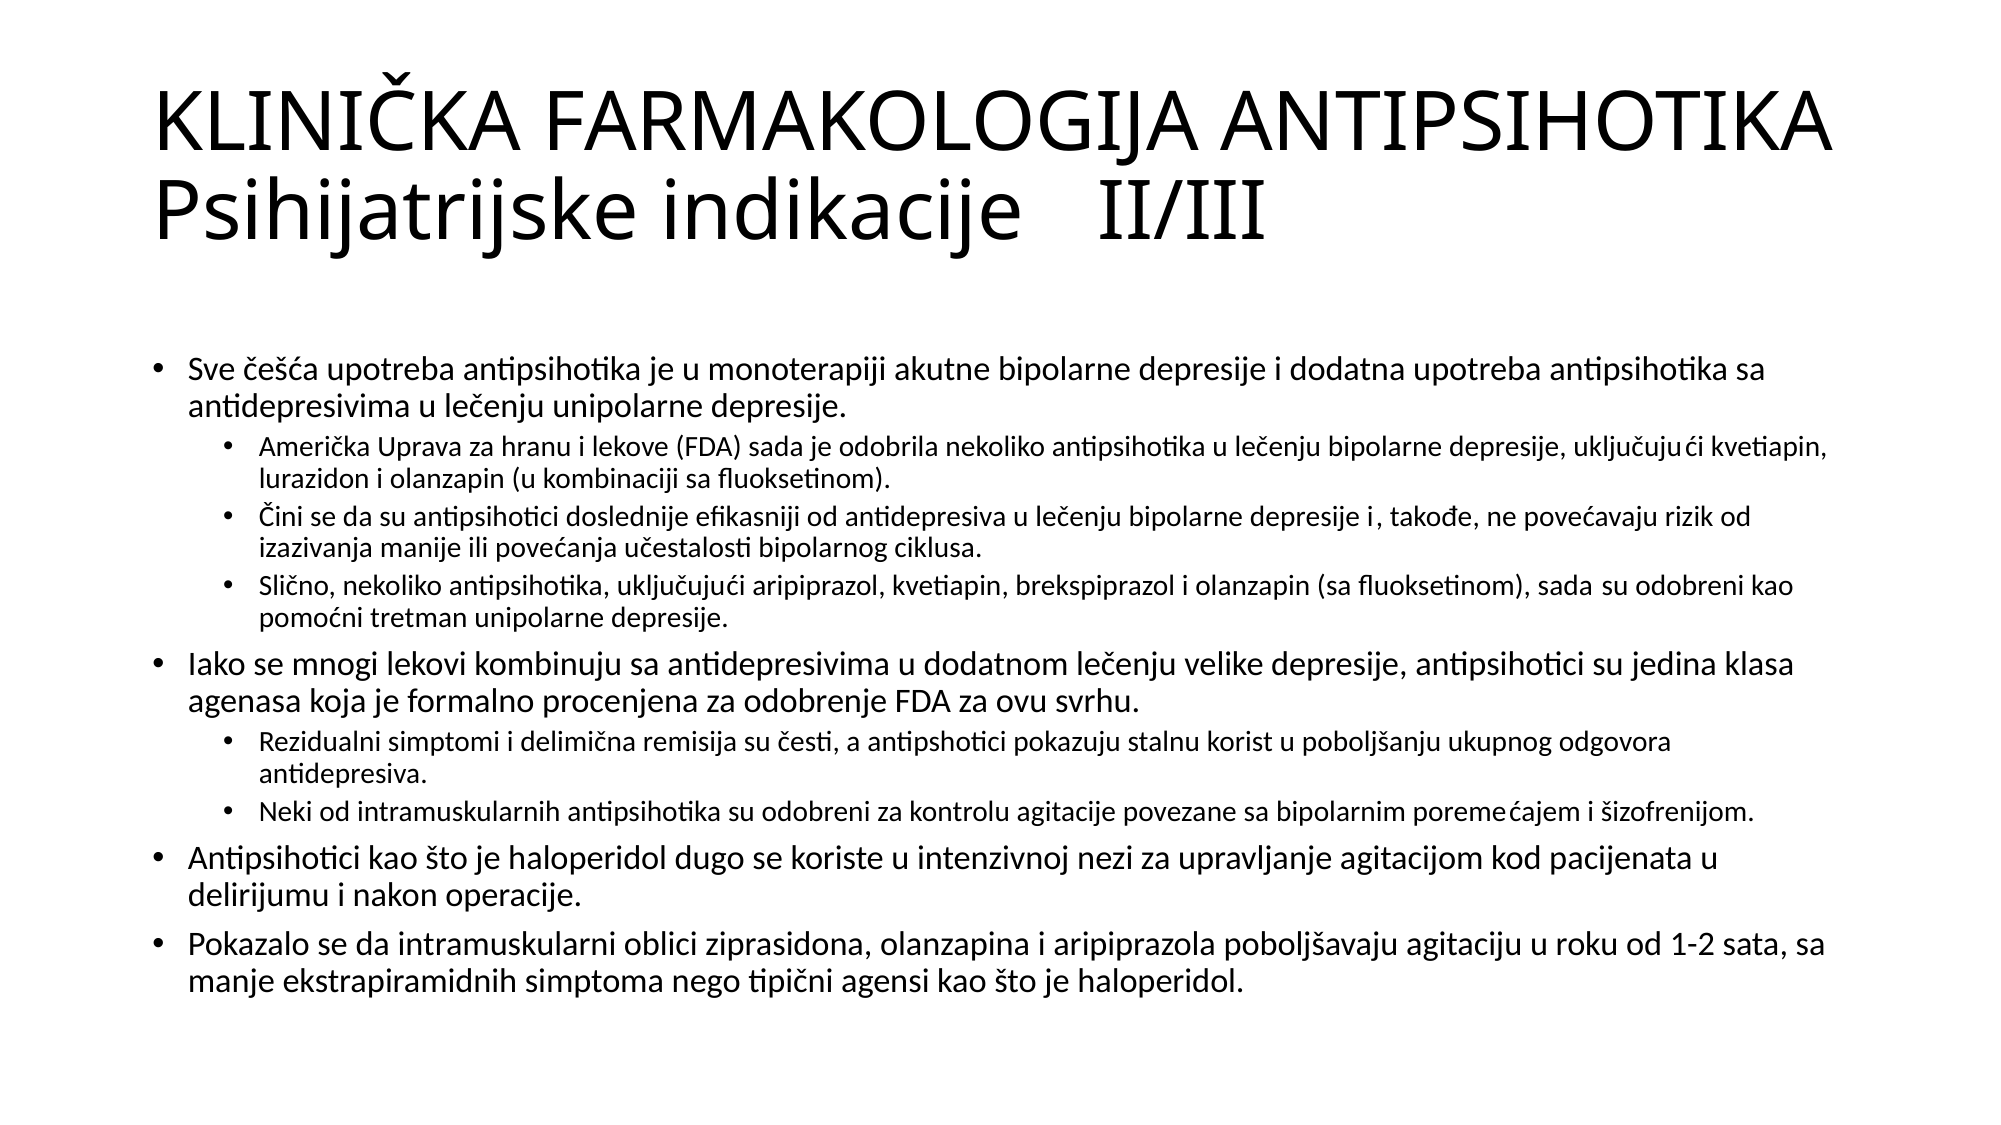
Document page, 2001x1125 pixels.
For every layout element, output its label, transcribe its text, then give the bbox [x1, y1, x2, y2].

list Sve češća upotreba antipsihotika je u monoterapiji akutne bipolarne depresije i dodatna upotreba antipsihotika sa antidepresivima u lečenju unipolarne depresije. Američka Uprava za hranu i lekove (FDA) sada je odobrila nekoliko antipsihotika u lečenju bipolarne depresije, uključujući kvetiapin, lurazidon i olanzapin (u kombinaciji sa fluoksetinom). Čini se da su antipsihotici doslednije efikasniji od antidepresiva u lečenju bipolarne depresije i, takođe, ne povećavaju rizik od izazivanja manije ili povećanja učestalosti bipolarnog ciklusa. Slično, nekoliko antipsihotika, uključujući aripiprazol, kvetiapin, brekspiprazol i olanzapin (sa fluoksetinom), sada su odobreni kao pomoćni tretman unipolarne depresije. Iako se mnogi lekovi kombinuju sa antidepresivima u dodatnom lečenju velike depresije, antipsihotici su jedina klasa agenasa koja je formalno procenjena za odobrenje FDA za ovu svrhu. Rezidualni simptomi i delimična remisija su česti, a antipshotici pokazuju stalnu korist u poboljšanju ukupnog odgovora antidepresiva. Neki od intramuskularnih antipsihotika su odobreni za kontrolu agitacije povezane sa bipolarnim poremećajem i šizofrenijom. Antipsihotici kao što je haloperidol dugo se koriste u intenzivnoj nezi za upravljanje agitacijom kod pacijenata u delirijumu i nakon operacije. Pokazalo se da intramuskularni oblici ziprasidona, olanzapina i aripiprazola poboljšavaju agitaciju u roku od 1-2 sata, sa manje ekstrapiramidnih simptoma nego tipični agensi kao što je haloperidol. [137, 343, 1863, 1014]
title KLINIČKA FARMAKOLOGIJA ANTIPSIHOTIKA Psihijatrijske indikacije II/III [137, 59, 1863, 278]
